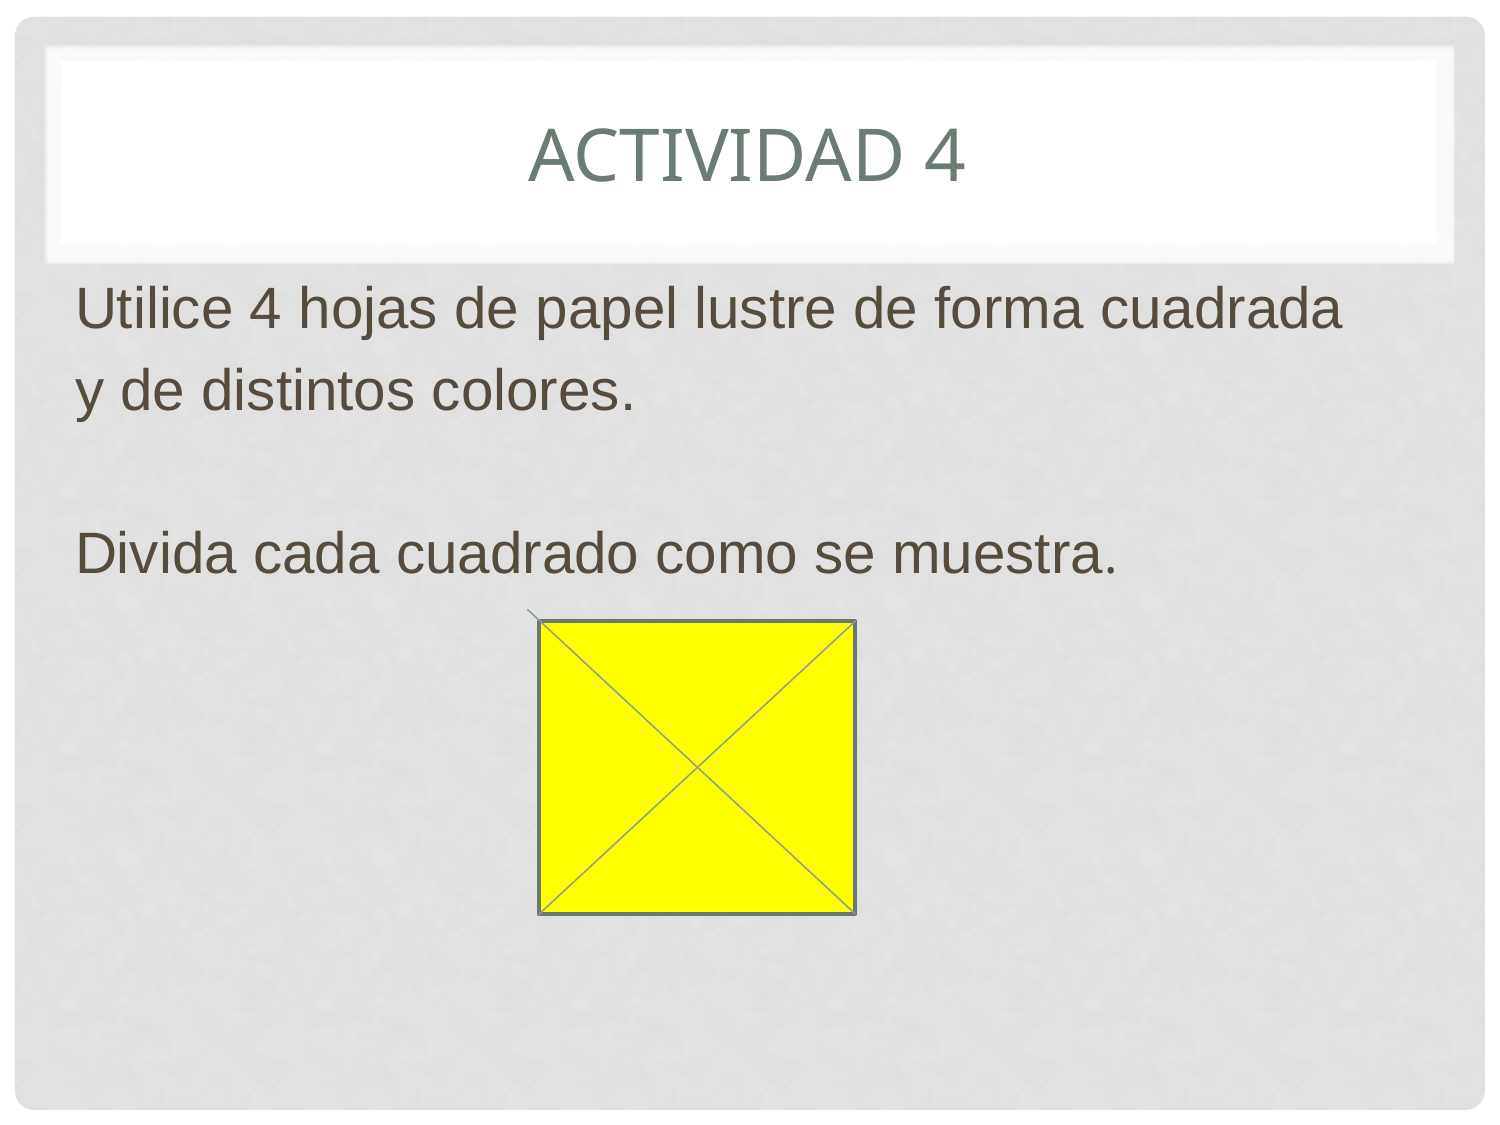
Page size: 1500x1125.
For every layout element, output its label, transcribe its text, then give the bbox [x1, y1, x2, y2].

list Utilice 4 hojas de papel lustre de forma cuadrada y de distintos colores. Divida cada cuadrado como se muestra. [41, 262, 1500, 1005]
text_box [527, 609, 856, 915]
title Actividad 4 [69, 66, 1425, 238]
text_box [538, 620, 856, 915]
